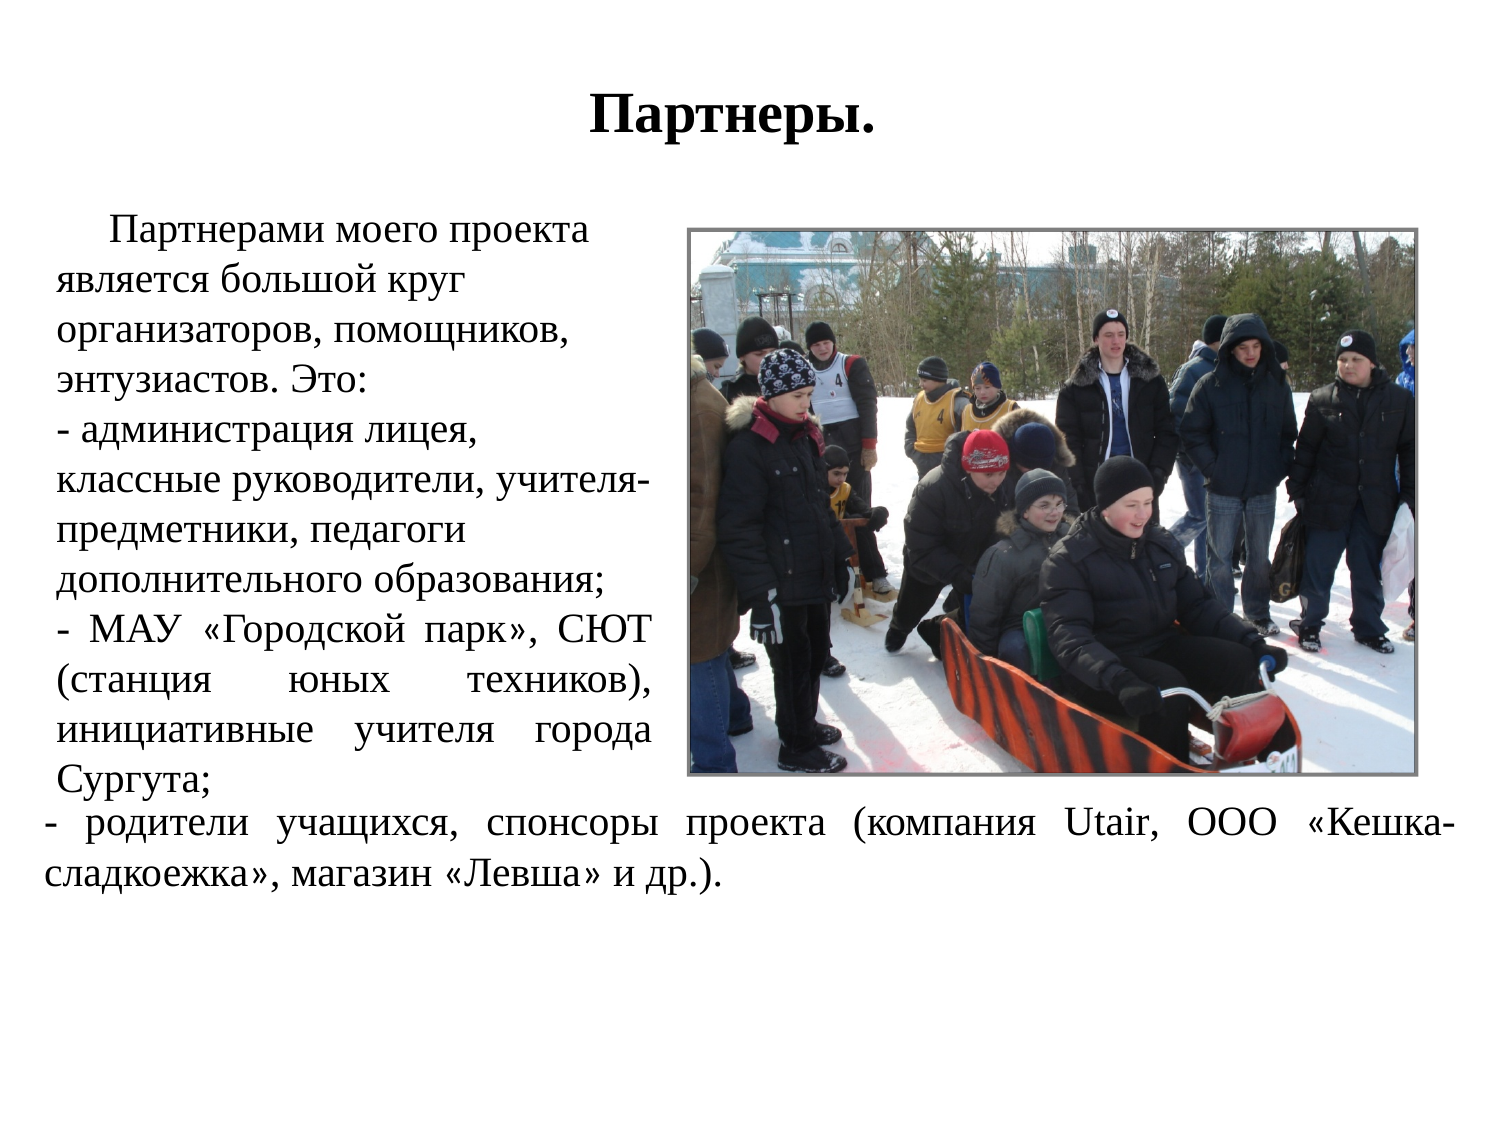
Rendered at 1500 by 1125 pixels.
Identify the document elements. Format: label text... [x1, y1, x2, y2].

picture [690, 231, 1415, 773]
text_box Партнерами моего проекта является большой круг организаторов, помощников, энтузиастов. Это: - администрация лицея, классные руководители, учителя-предметники, педагоги дополнительного образования; - МАУ «Городской парк», СЮТ (станция юных техников), инициативные учителя города Сургута; [41, 193, 668, 786]
text_box - родители учащихся, спонсоры проекта (компания Utair, ООО «Кешка- сладкоежка», магазин «Левша» и др.). [29, 786, 1471, 902]
text_box Партнеры. [574, 66, 891, 152]
